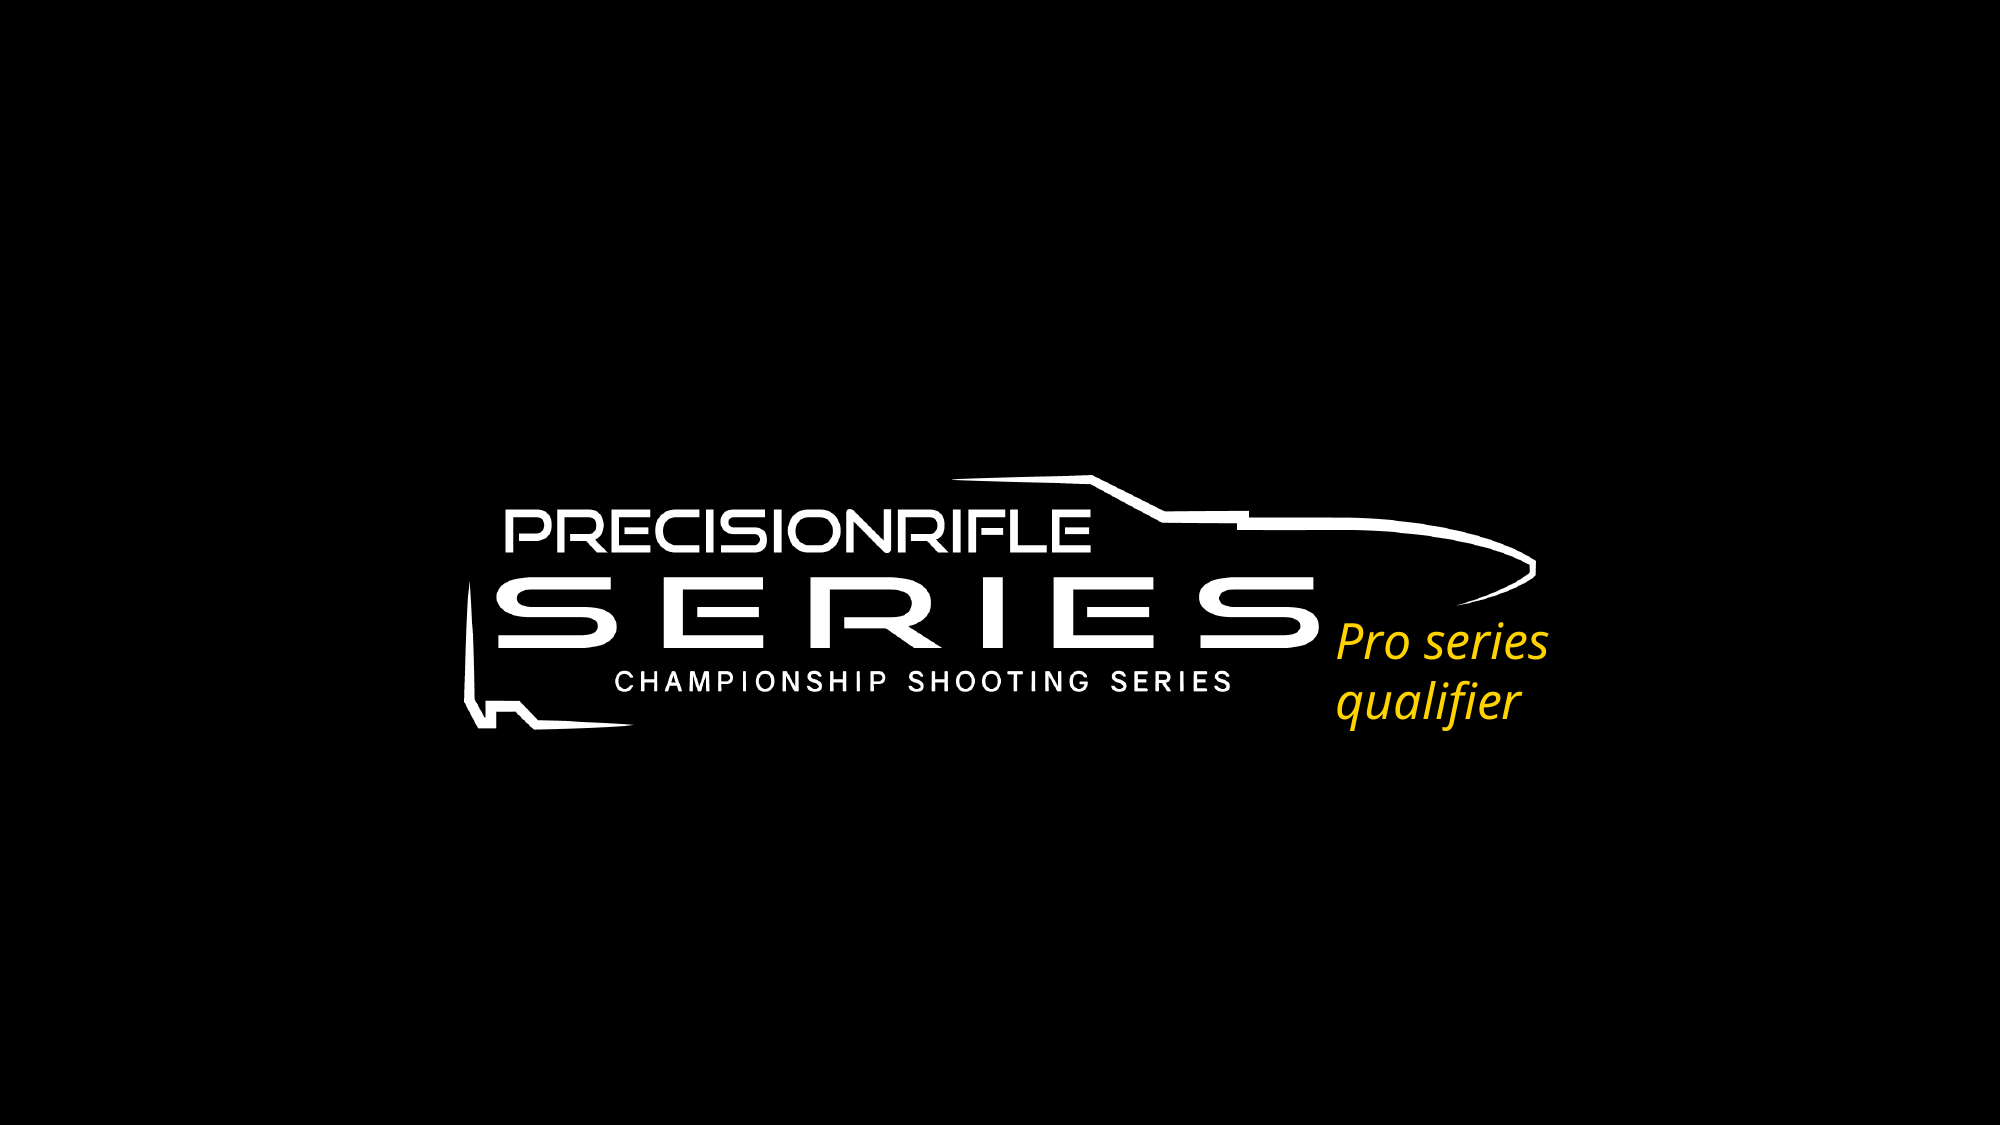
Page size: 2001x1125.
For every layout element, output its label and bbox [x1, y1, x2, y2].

text_box [463, 475, 1734, 739]
